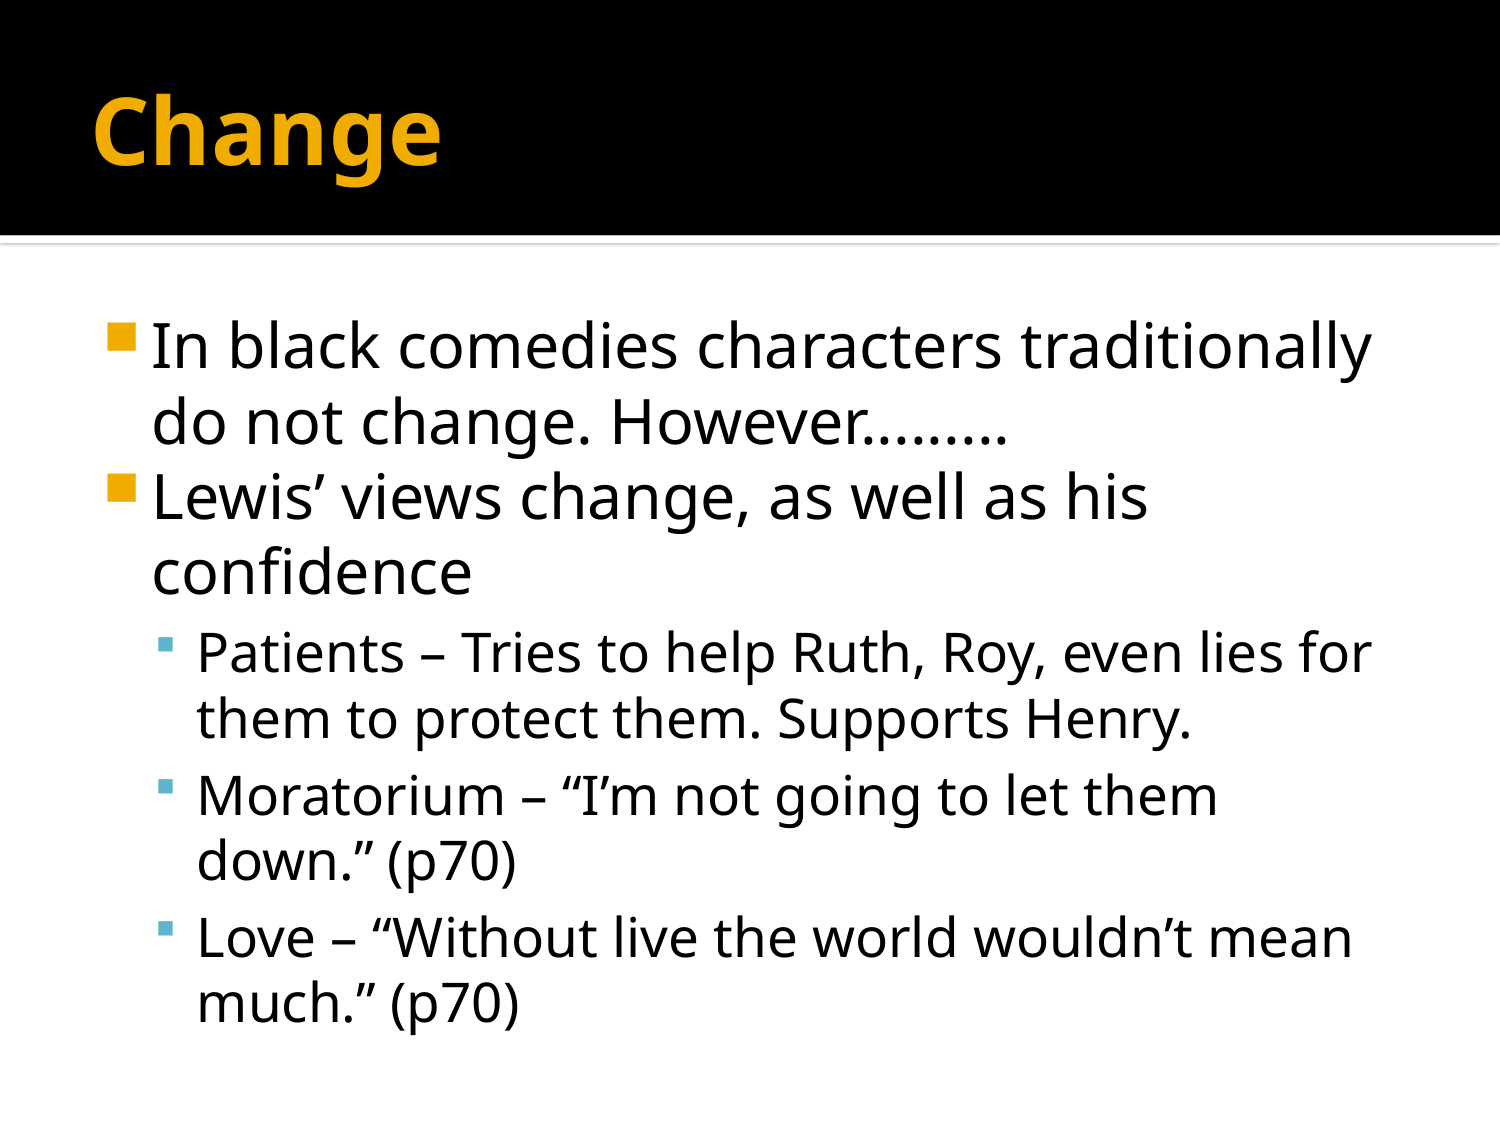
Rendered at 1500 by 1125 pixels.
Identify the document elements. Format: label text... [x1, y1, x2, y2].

list In black comedies characters traditionally do not change. However......... Lewis’ views change, as well as his confidence Patients – Tries to help Ruth, Roy, even lies for them to protect them. Supports Henry. Moratorium – “I’m not going to let them down.” (p70) Love – “Without live the world wouldn’t mean much.” (p70) [75, 291, 1425, 1050]
title Change [75, 25, 1425, 231]
